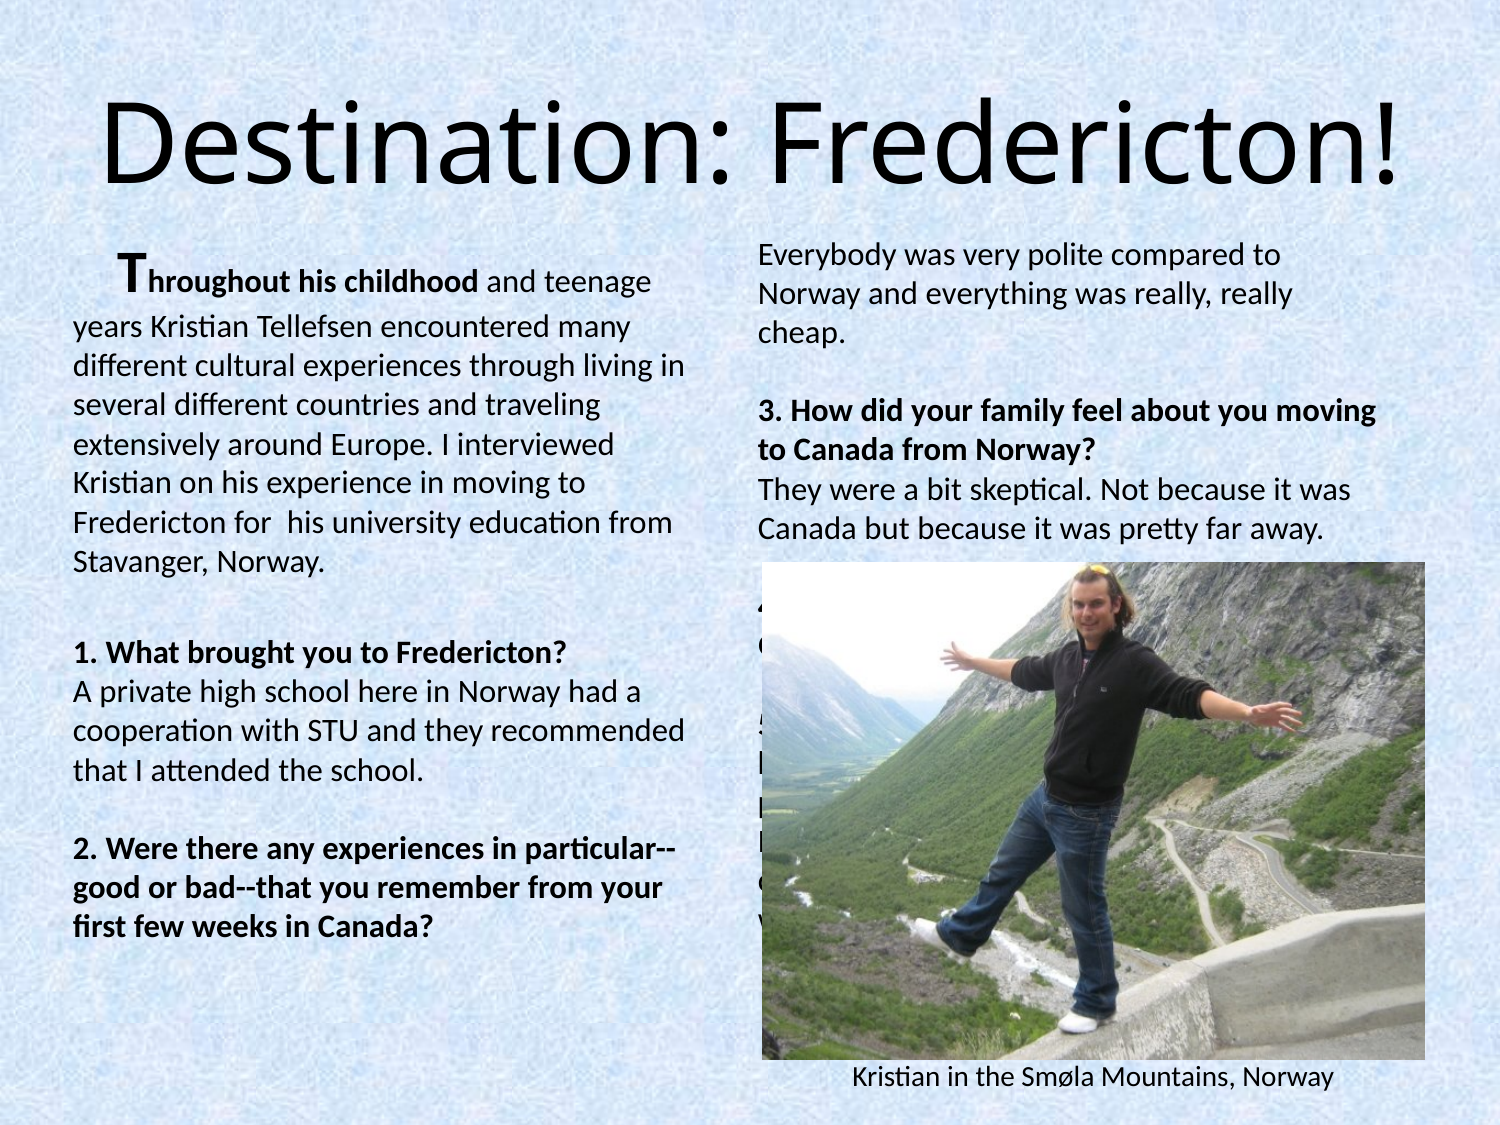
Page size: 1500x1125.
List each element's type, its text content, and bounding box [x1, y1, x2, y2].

list Throughout his childhood and teenage years Kristian Tellefsen encountered many different cultural experiences through living in several different countries and traveling extensively around Europe. I interviewed Kristian on his experience in moving to Fredericton for his university education from Stavanger, Norway. 1. What brought you to Fredericton? A private high school here in Norway had a cooperation with STU and they recommended that I attended the school. 2. Were there any experiences in particular--good or bad--that you remember from your first few weeks in Canada? Everybody was very polite compared to Norway and everything was really, really cheap. 3. How did your family feel about you moving to Canada from Norway? They were a bit skeptical. Not because it was Canada but because it was pretty far away. 4. How did you feel about moving to Canada? GREAT! Would not mind settling there one day. 5. Were there any barriers that you faced--linguistically or with immigration, finding a place to live? No I was lucky enough to have room and board covered by my tuition [at STU]. The language was not a problem although I had an accent. [0, 224, 1400, 968]
text_box Kristian in the Smøla Mountains, Norway [837, 1049, 1500, 1100]
title Destination: Fredericton! [75, 45, 1425, 233]
picture [0, 0, 1500, 1125]
